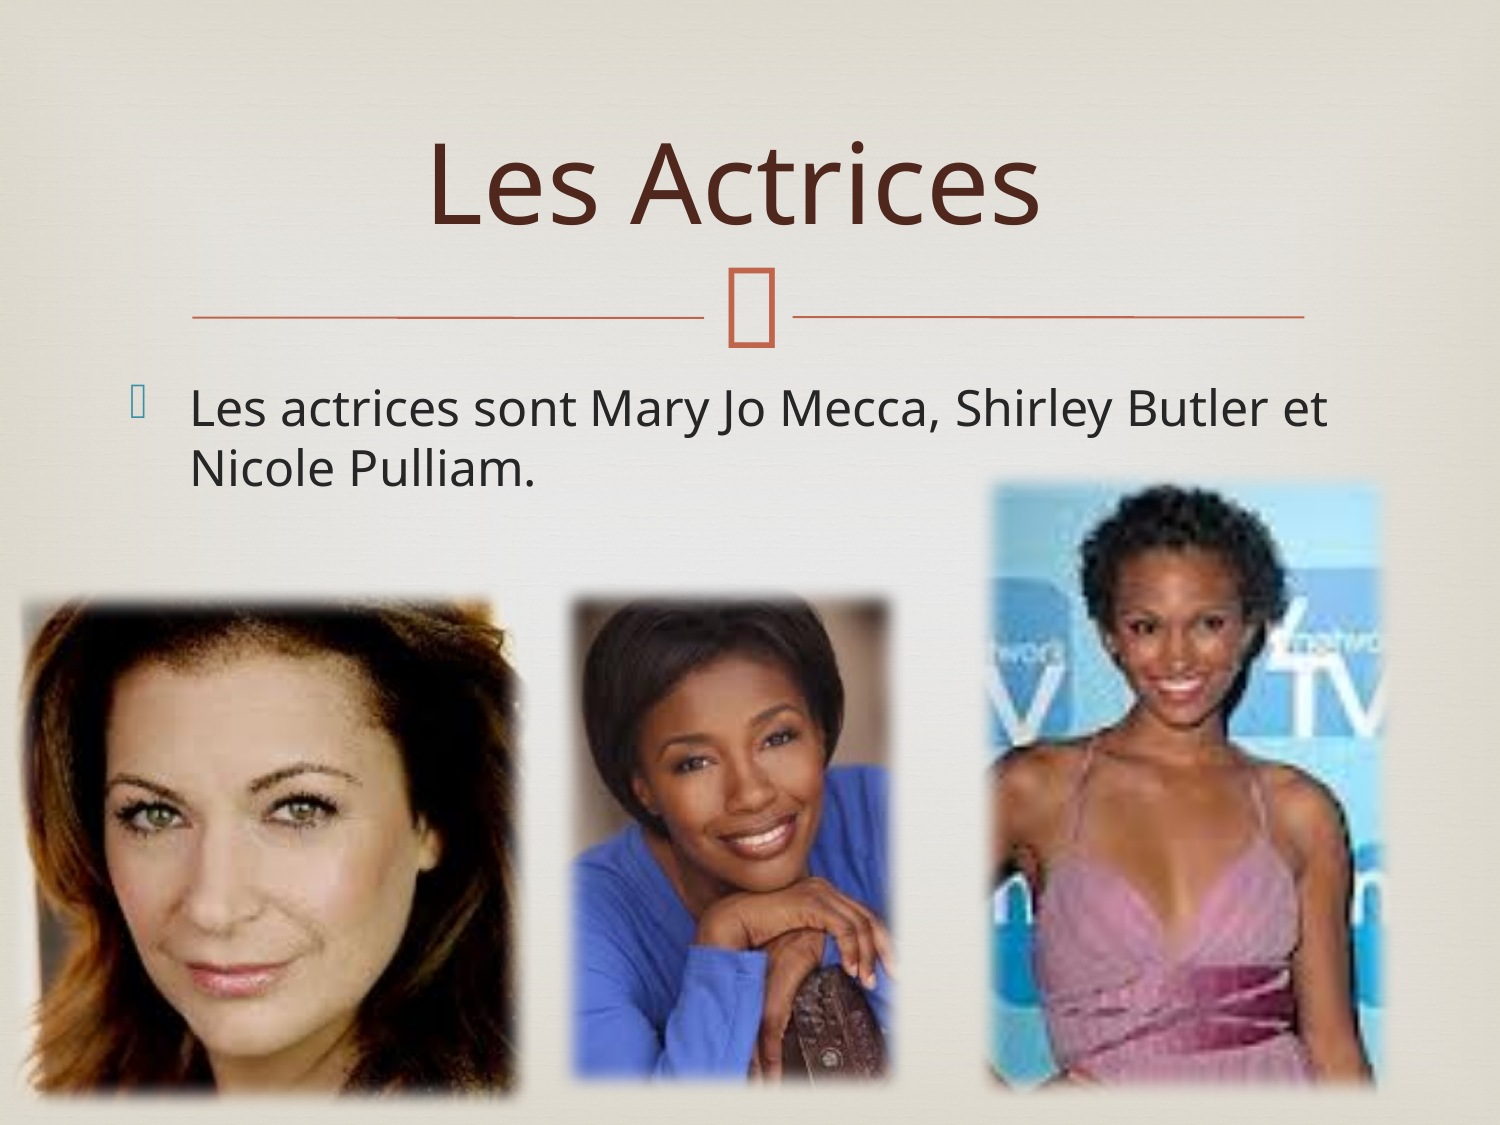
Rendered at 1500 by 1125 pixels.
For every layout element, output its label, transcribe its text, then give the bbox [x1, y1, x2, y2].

picture [554, 581, 907, 1098]
list Les actrices sont Mary Jo Mecca, Shirley Butler et Nicole Pulliam. [114, 368, 1386, 1005]
picture [6, 585, 534, 1113]
title Les Actrices [112, 93, 1386, 267]
picture [974, 465, 1396, 1102]
